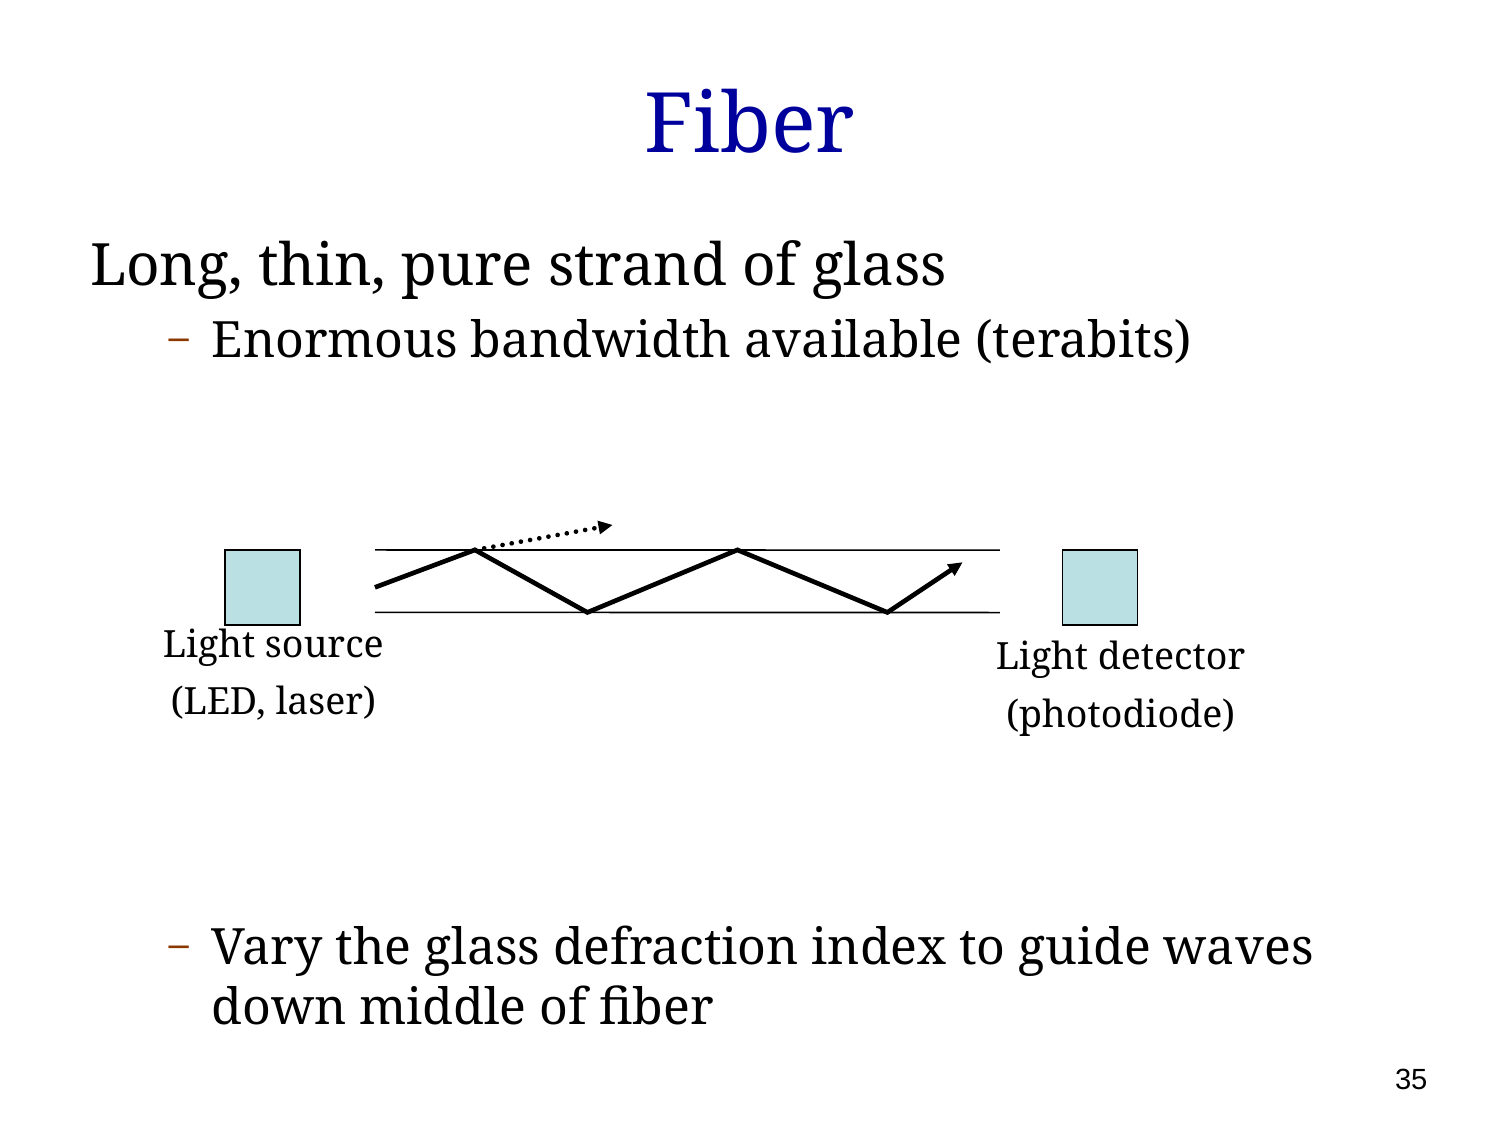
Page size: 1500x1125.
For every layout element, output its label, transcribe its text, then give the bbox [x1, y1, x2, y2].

text_box Light source (LED, laser) [148, 612, 399, 730]
text_box [224, 549, 300, 612]
title Fiber [74, 47, 1426, 191]
text_box [1062, 549, 1138, 624]
text_box Light detector (photodiode) [981, 624, 1261, 743]
list Long, thin, pure strand of glass Enormous bandwidth available (terabits) Vary the glass defraction index to guide waves down middle of fiber [74, 219, 1426, 963]
text_box [374, 549, 963, 613]
slide_number 35 [1092, 1024, 1443, 1103]
text_box [599, 521, 613, 534]
